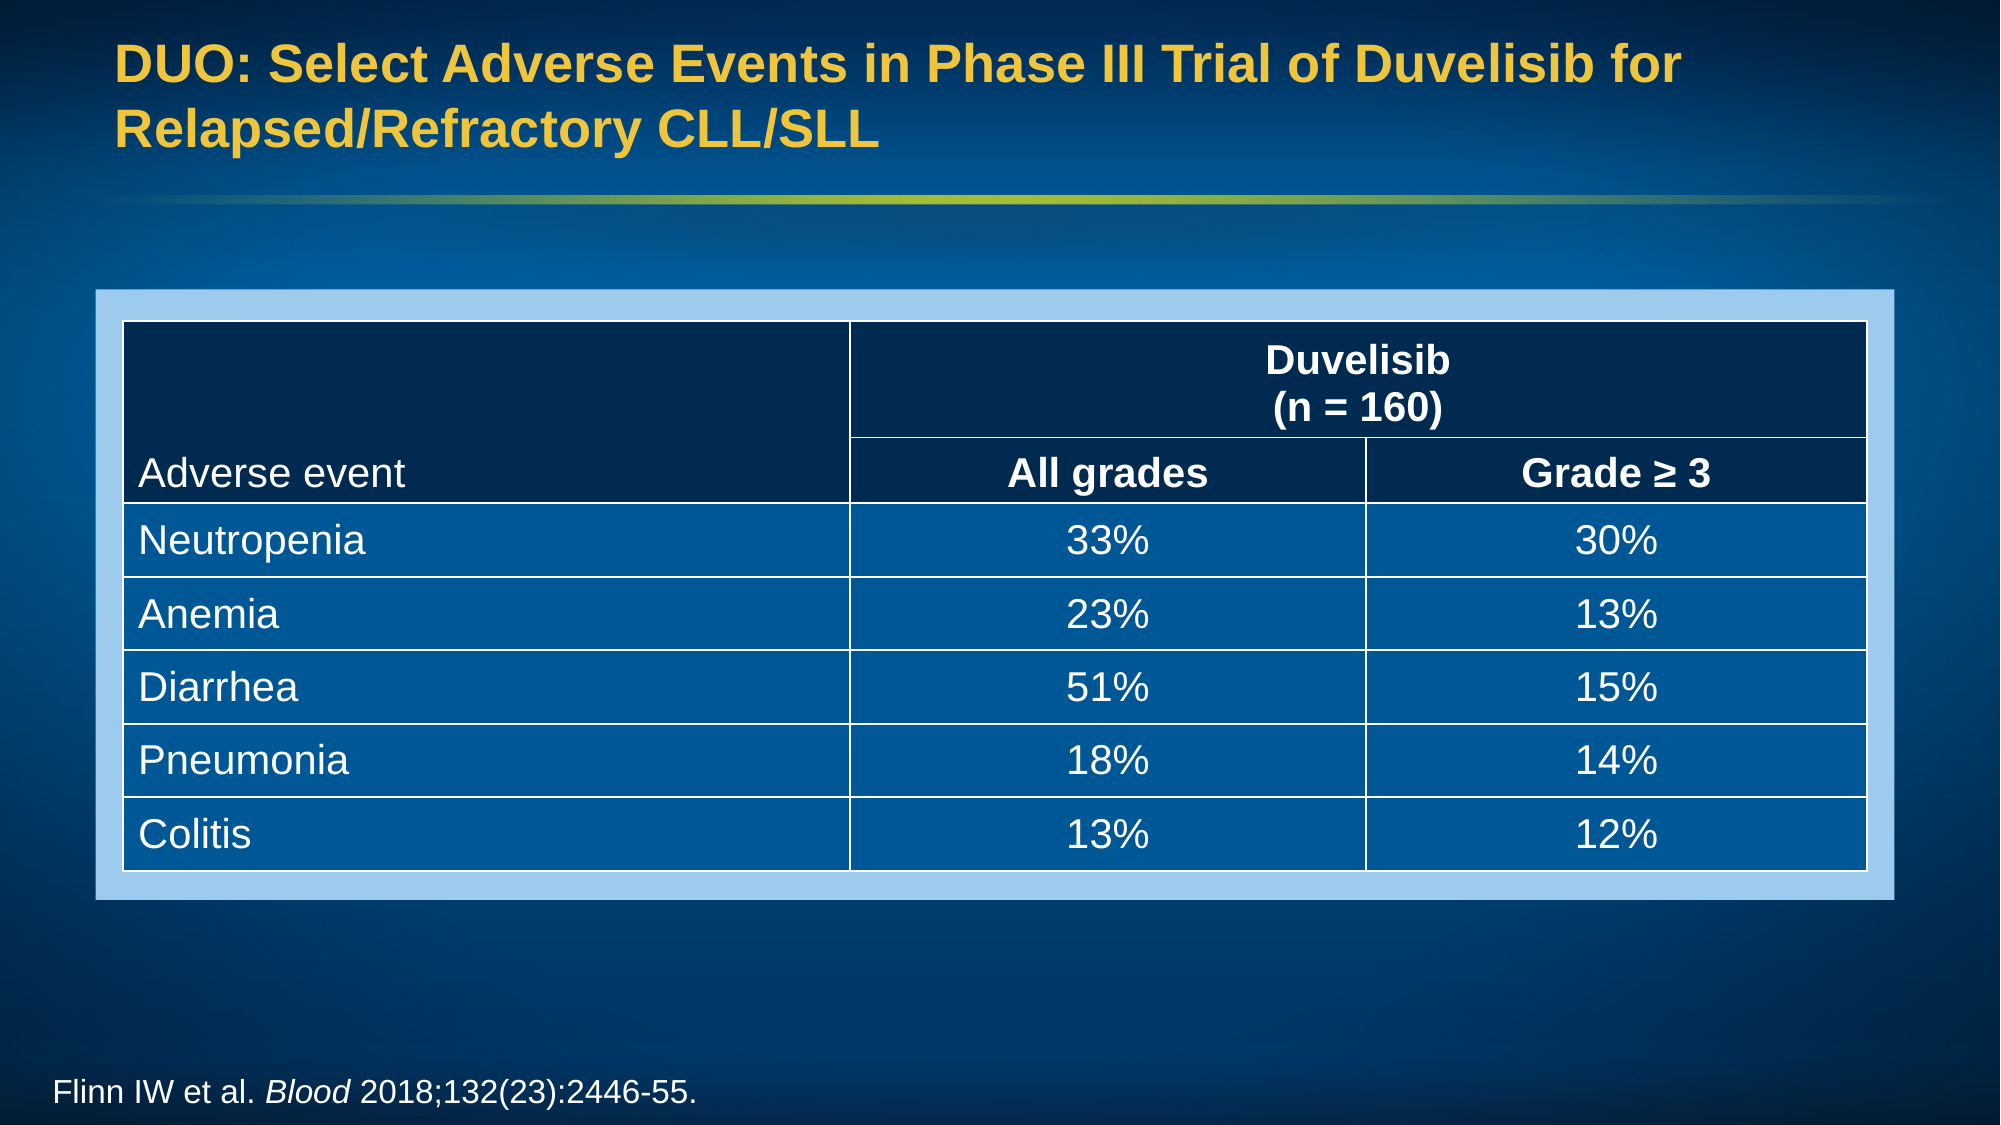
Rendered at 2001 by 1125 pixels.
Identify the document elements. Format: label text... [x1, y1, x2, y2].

table_cell 33% [851, 504, 1365, 576]
table_cell 13% [851, 798, 1365, 870]
table_cell 23% [851, 578, 1365, 649]
table_cell Neutropenia [124, 504, 849, 576]
table_cell 12% [1367, 798, 1866, 870]
picture [0, 0, 2000, 1125]
table_cell Colitis [124, 798, 849, 870]
table_cell All grades [851, 438, 1365, 502]
table_header Adverse event [124, 322, 849, 502]
title DUO: Select Adverse Events in Phase III Trial of Duvelisib for Relapsed/Refractory CLL/SLL [99, 0, 1900, 188]
table_cell Diarrhea [124, 651, 849, 723]
text_box Flinn IW et al. Blood 2018;132(23):2446-55. [37, 1062, 875, 1118]
text_box [95, 289, 1895, 900]
table_cell Anemia [124, 578, 849, 649]
table_cell 14% [1367, 725, 1866, 796]
table_header Duvelisib (n = 160) [851, 322, 1866, 437]
table_cell 15% [1367, 651, 1866, 723]
table_cell 13% [1367, 578, 1866, 649]
table_cell 30% [1367, 504, 1866, 576]
table_cell Grade ≥ 3 [1367, 438, 1866, 502]
table_cell 51% [851, 651, 1365, 723]
table_cell 18% [851, 725, 1365, 796]
table_cell Pneumonia [124, 725, 849, 796]
